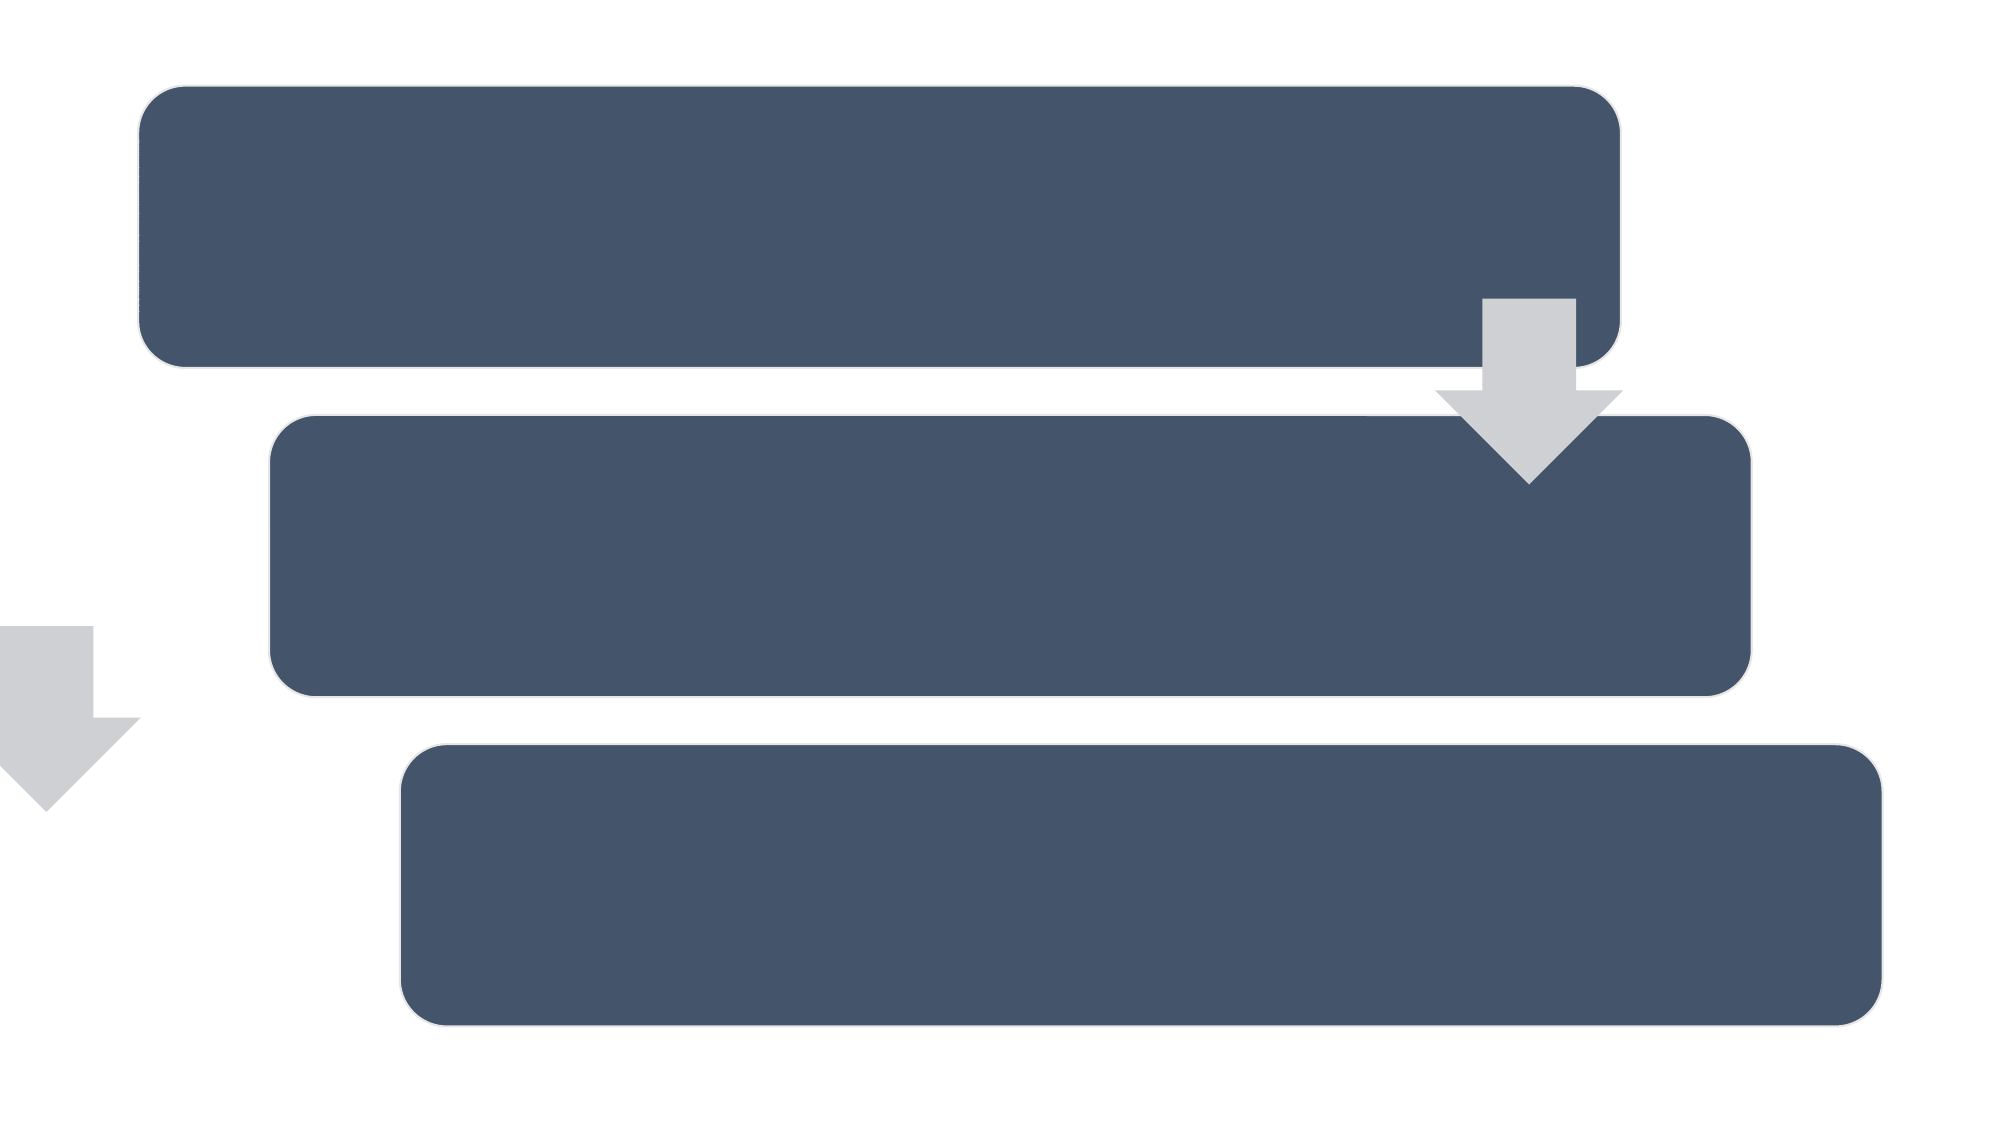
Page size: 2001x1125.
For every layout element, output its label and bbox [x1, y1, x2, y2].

list [138, 85, 1883, 1027]
